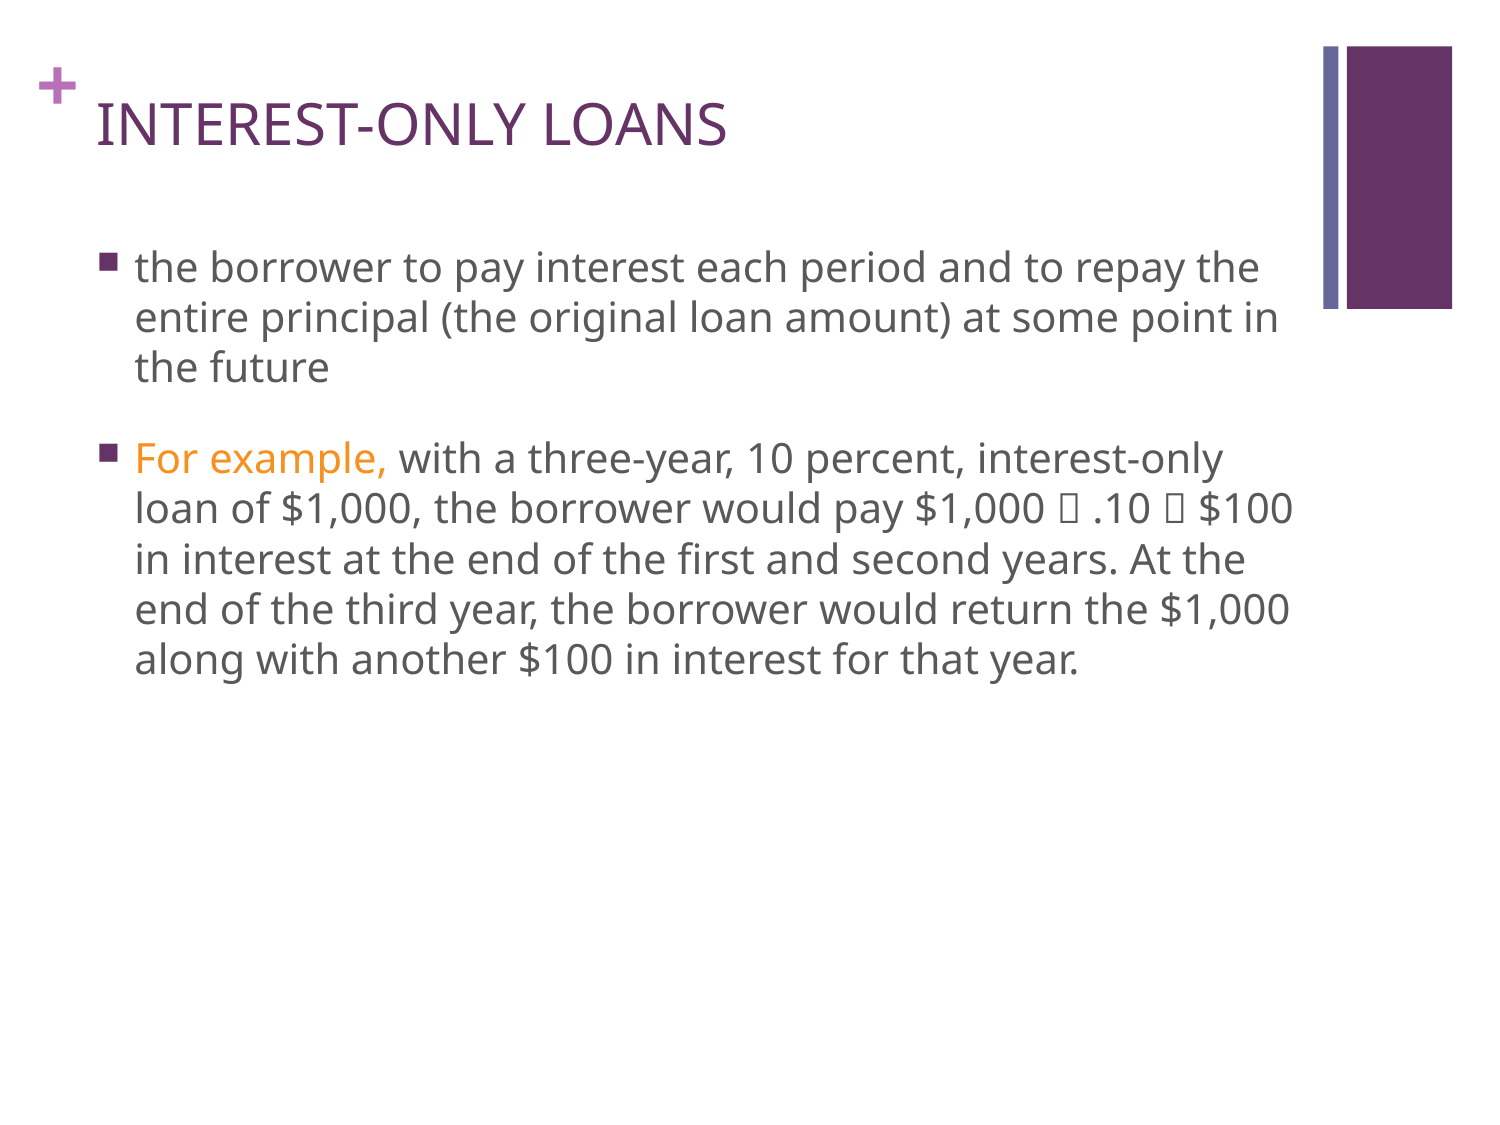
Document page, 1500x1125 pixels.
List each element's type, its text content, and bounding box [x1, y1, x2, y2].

title INTEREST-ONLY LOANS [81, 79, 1322, 209]
list the borrower to pay interest each period and to repay the entire principal (the original loan amount) at some point in the future For example, with a three-year, 10 percent, interest-only loan of $1,000, the borrower would pay $1,000 􏰉 .10 􏰊 $100 in interest at the end of the first and second years. At the end of the third year, the borrower would return the $1,000 along with another $100 in interest for that year. [81, 233, 1322, 1005]
